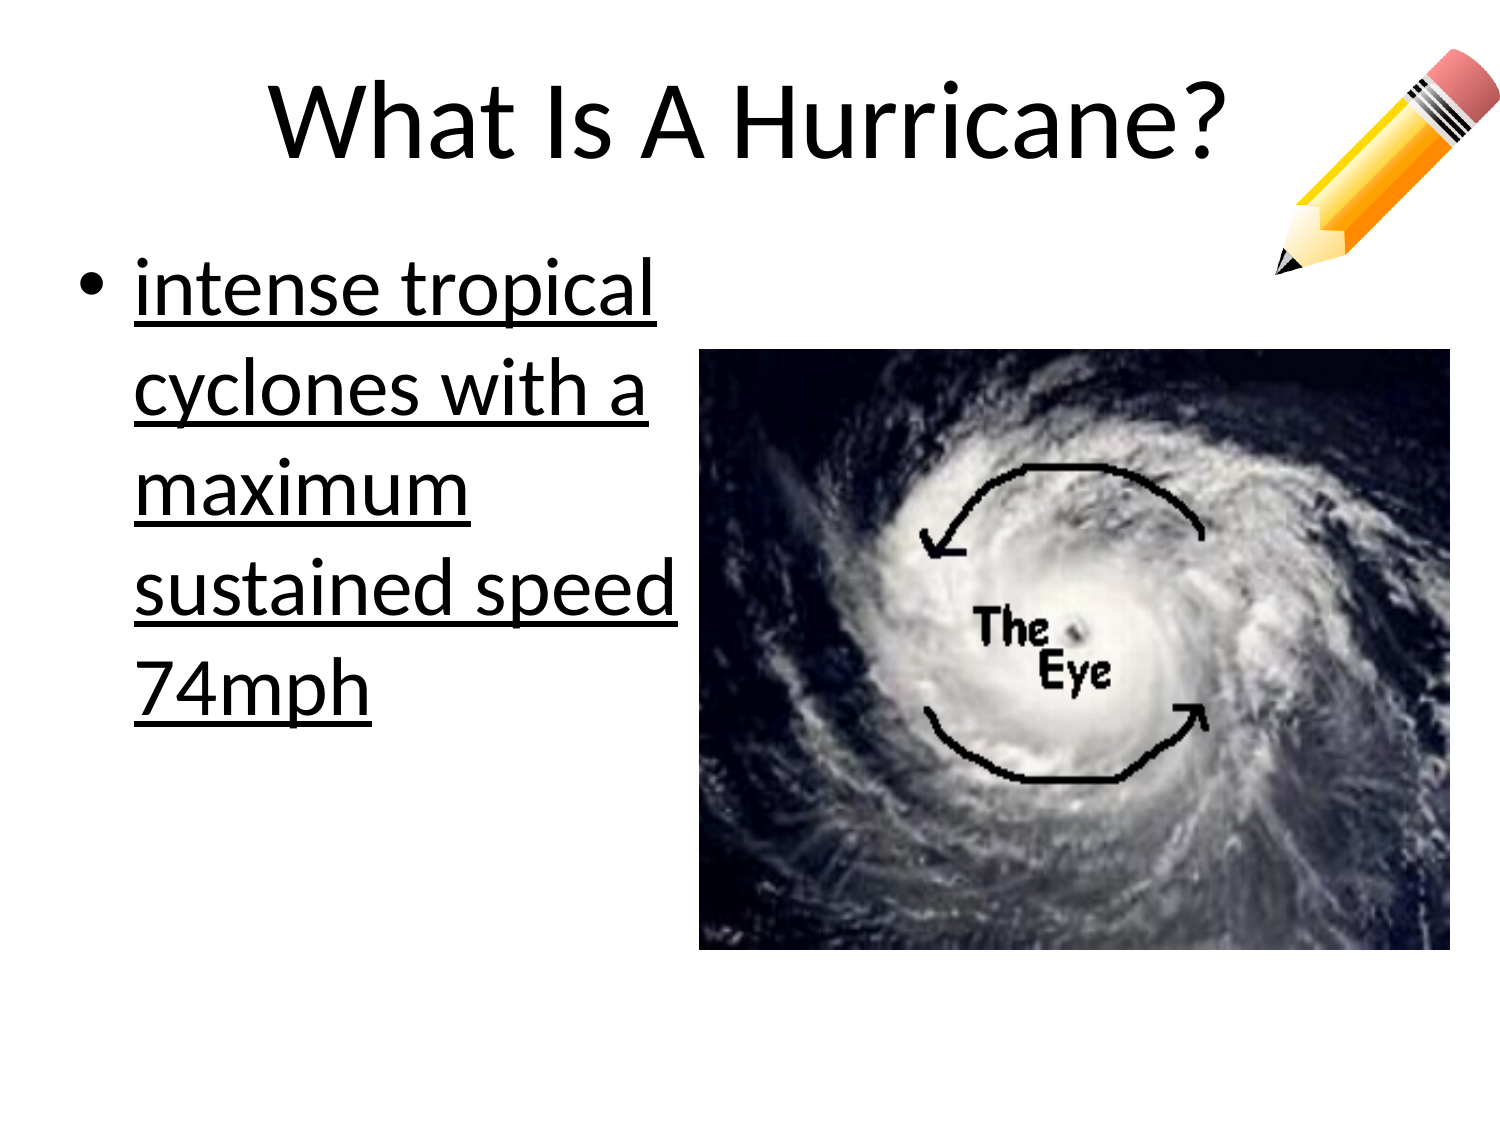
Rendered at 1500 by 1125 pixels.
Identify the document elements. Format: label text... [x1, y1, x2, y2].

list intense tropical cyclones with a maximum sustained speed 74mph [62, 224, 725, 1050]
title What Is A Hurricane? [75, 0, 1425, 228]
picture [1274, 49, 1500, 276]
picture [699, 349, 1451, 951]
